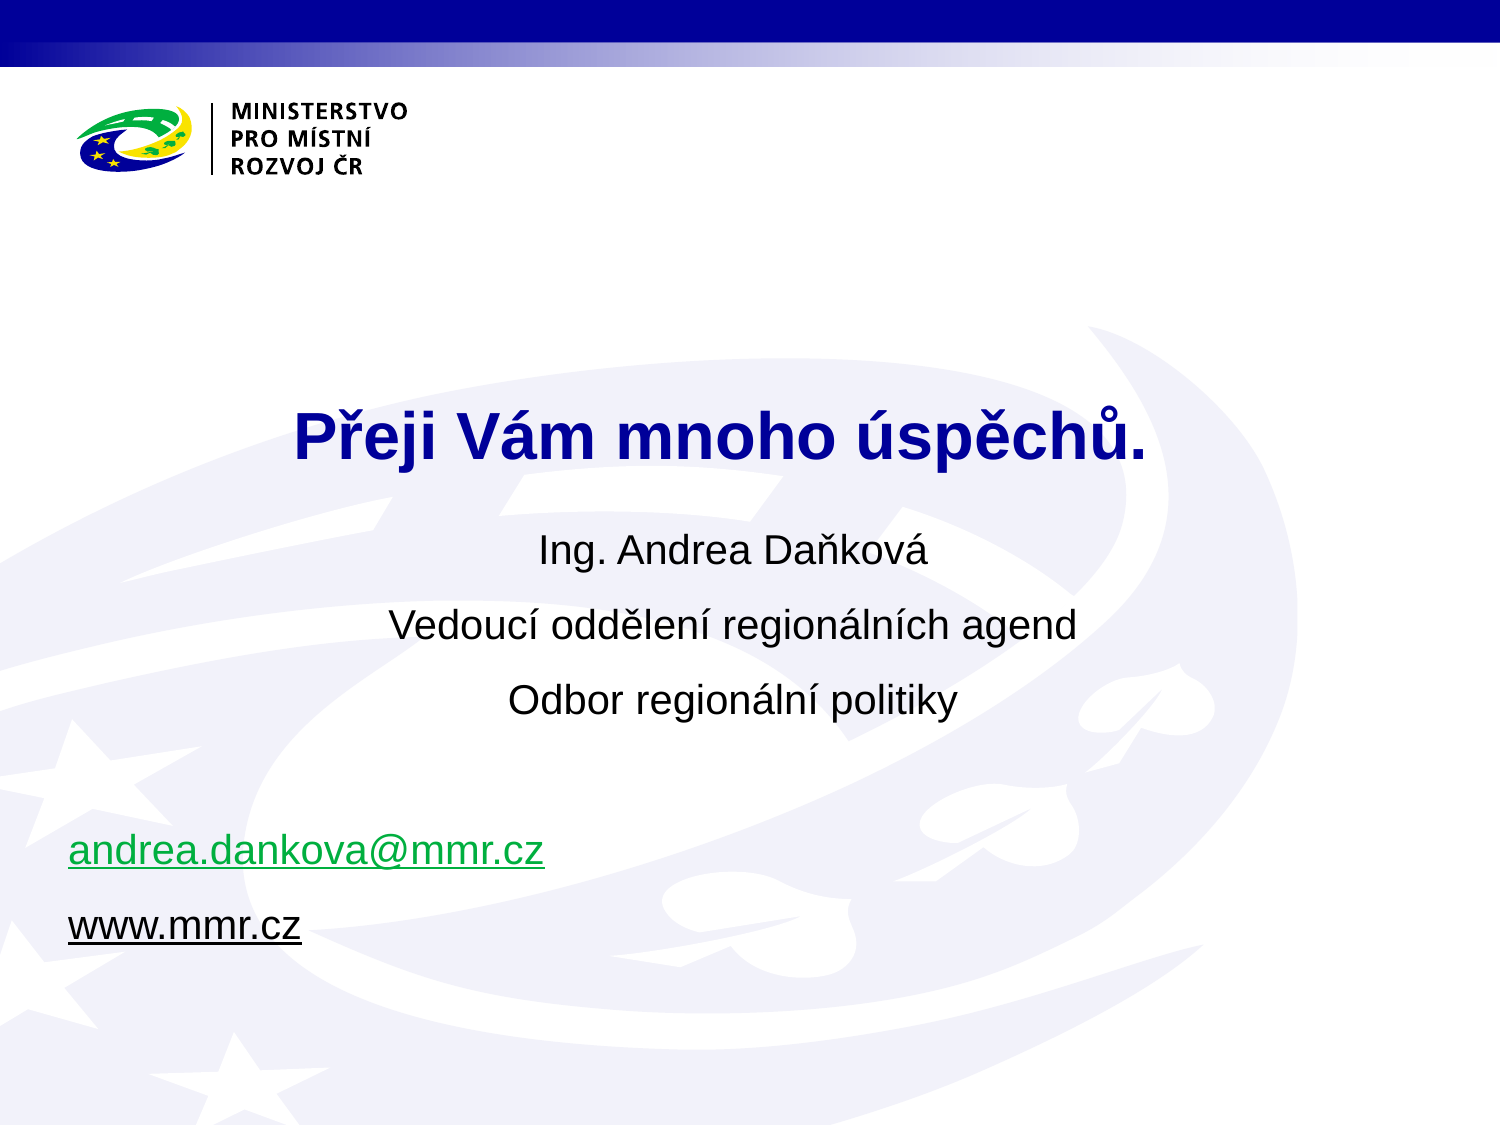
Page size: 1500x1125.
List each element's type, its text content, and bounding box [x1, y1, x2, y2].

list Ing. Andrea Daňková Vedoucí oddělení regionálních agend Odbor regionální politiky andrea.dankova@mmr.cz www.mmr.cz [53, 515, 1414, 1011]
title Přeji Vám mnoho úspěchů. [41, 385, 1402, 469]
